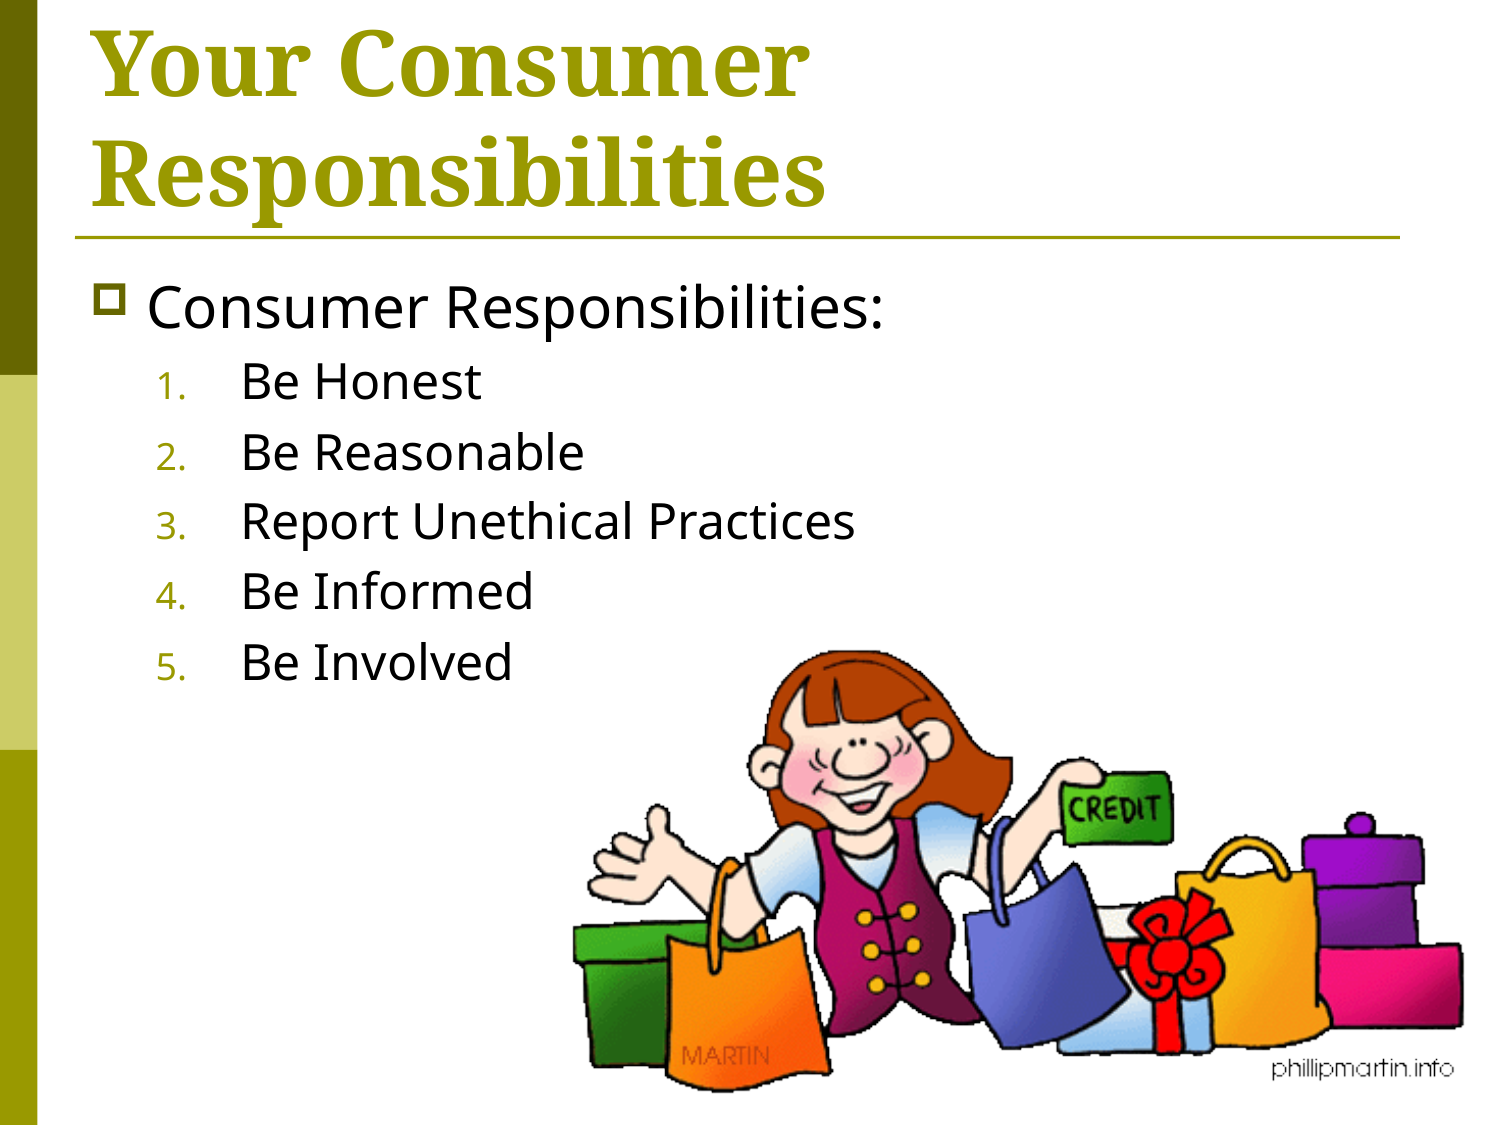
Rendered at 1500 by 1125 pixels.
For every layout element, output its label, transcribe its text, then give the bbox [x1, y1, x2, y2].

title Your Consumer Responsibilities [74, 45, 1426, 233]
picture [510, 624, 1485, 1108]
list Consumer Responsibilities: Be Honest Be Reasonable Report Unethical Practices Be Informed Be Involved [74, 262, 1426, 1006]
